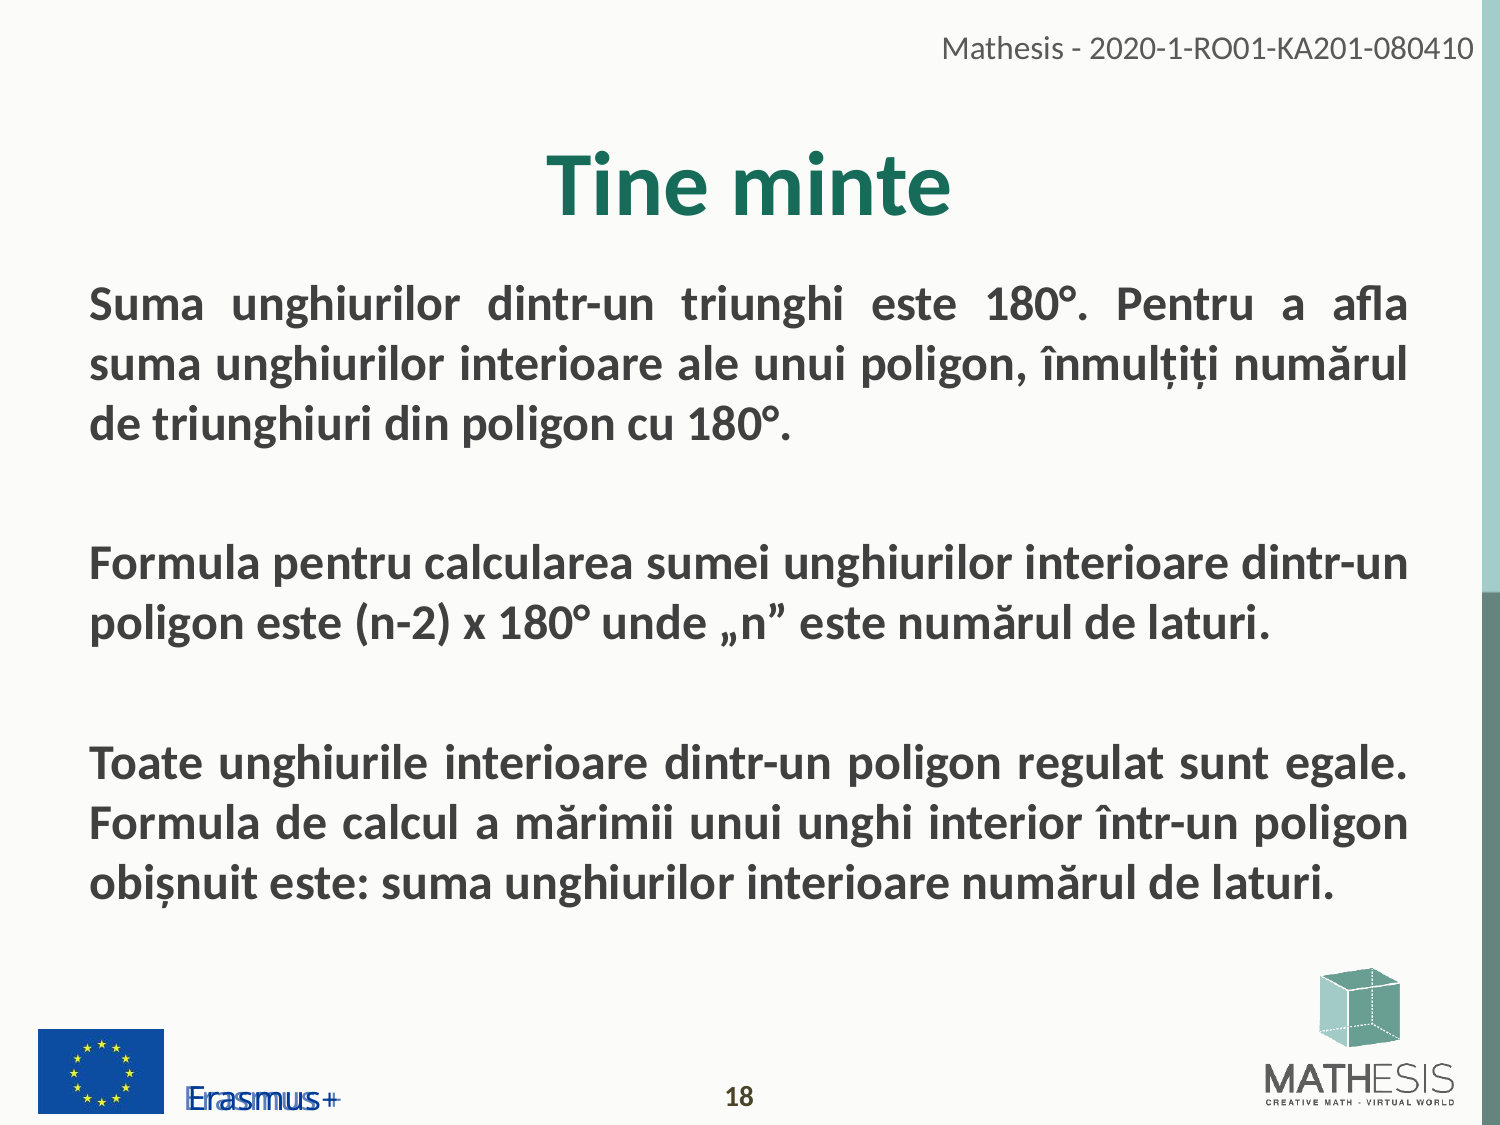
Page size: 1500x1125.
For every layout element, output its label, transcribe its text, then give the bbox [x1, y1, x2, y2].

picture [38, 1029, 164, 1114]
title Tine minte [75, 116, 1425, 262]
list Suma unghiurilor dintr-un triunghi este 180°. Pentru a afla suma unghiurilor interioare ale unui poligon, înmulțiți numărul de triunghiuri din poligon cu 180°. Formula pentru calcularea sumei unghiurilor interioare dintr-un poligon este (n-2) x 180° unde „n” este numărul de laturi. Toate unghiurile interioare dintr-un poligon regulat sunt egale. Formula de calcul a mărimii unui unghi interior într-un poligon obișnuit este: suma unghiurilor interioare numărul de laturi. [75, 262, 1425, 1005]
